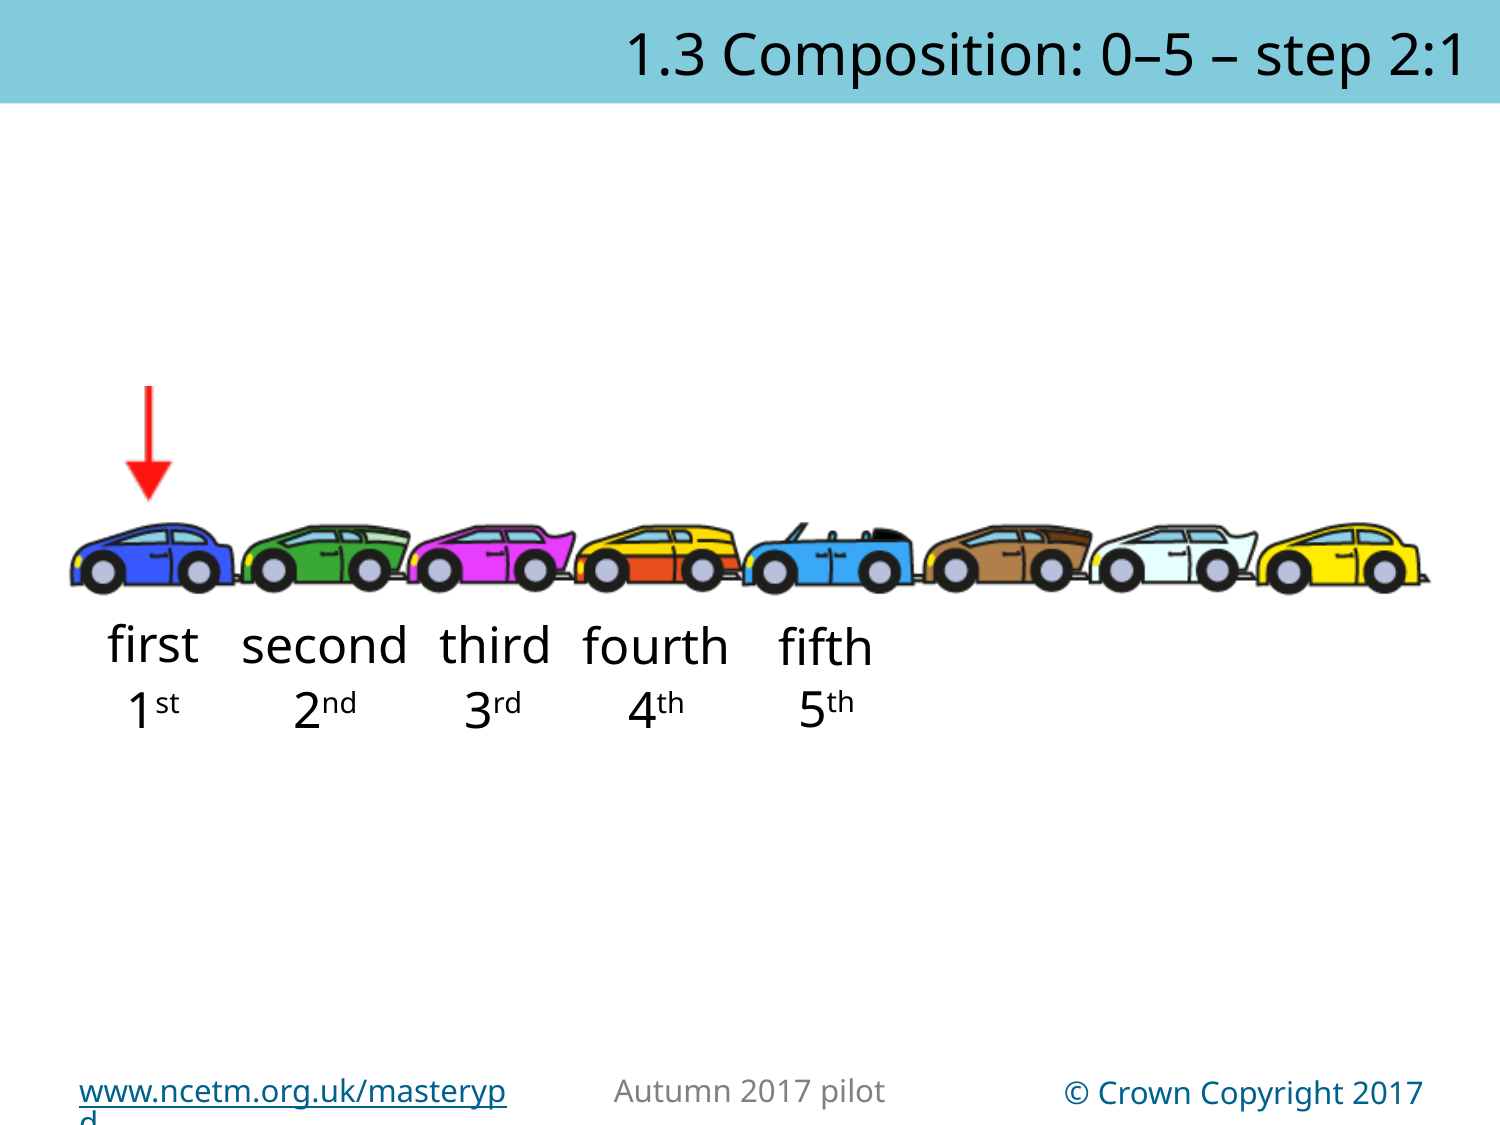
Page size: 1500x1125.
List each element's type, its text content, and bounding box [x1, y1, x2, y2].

text_box 2nd [248, 670, 402, 746]
text_box 4th [579, 670, 734, 746]
text_box first [76, 612, 213, 670]
picture [53, 520, 1447, 604]
picture [100, 373, 198, 506]
text_box third [383, 612, 544, 681]
text_box 5th [749, 670, 904, 746]
text_box 3rd [416, 670, 571, 746]
list 1.3 Composition: 0–5 – step 2:1 [0, 0, 1500, 104]
text_box 1st [76, 670, 231, 746]
text_box second [213, 612, 383, 681]
text_box fourth [544, 612, 714, 682]
text_box fifth [714, 612, 939, 683]
